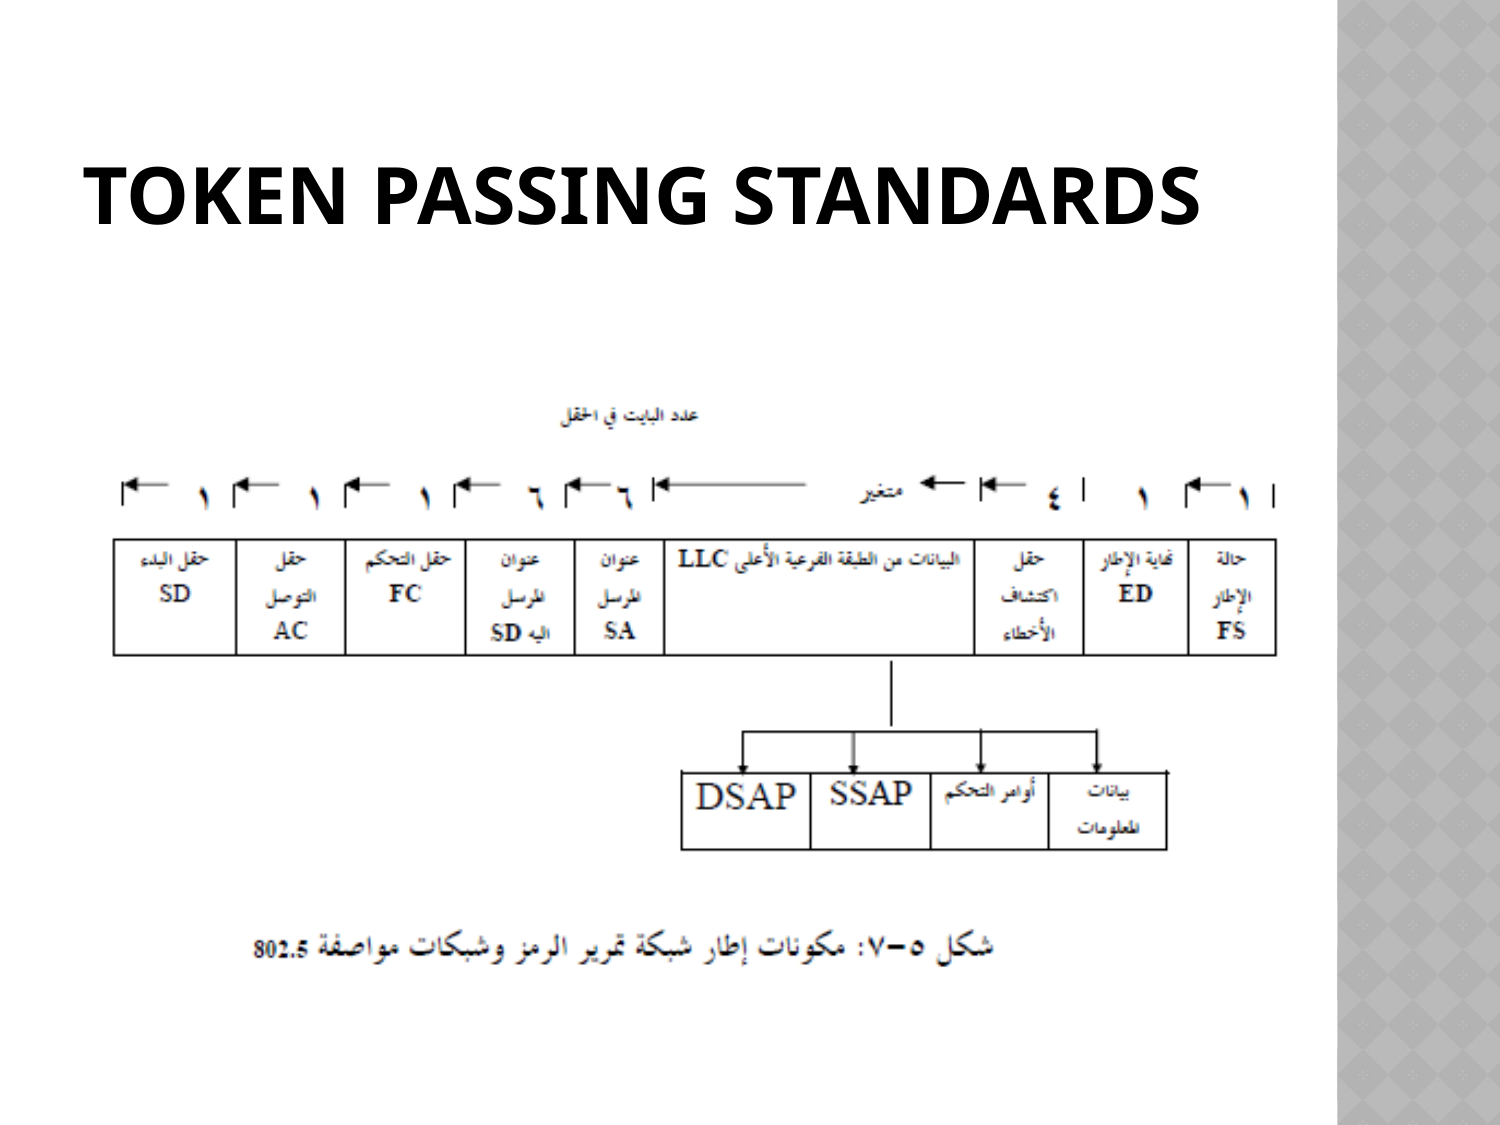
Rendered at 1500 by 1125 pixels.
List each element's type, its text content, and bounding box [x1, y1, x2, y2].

title Token passing standards [75, 52, 1263, 240]
picture [36, 374, 1313, 1005]
